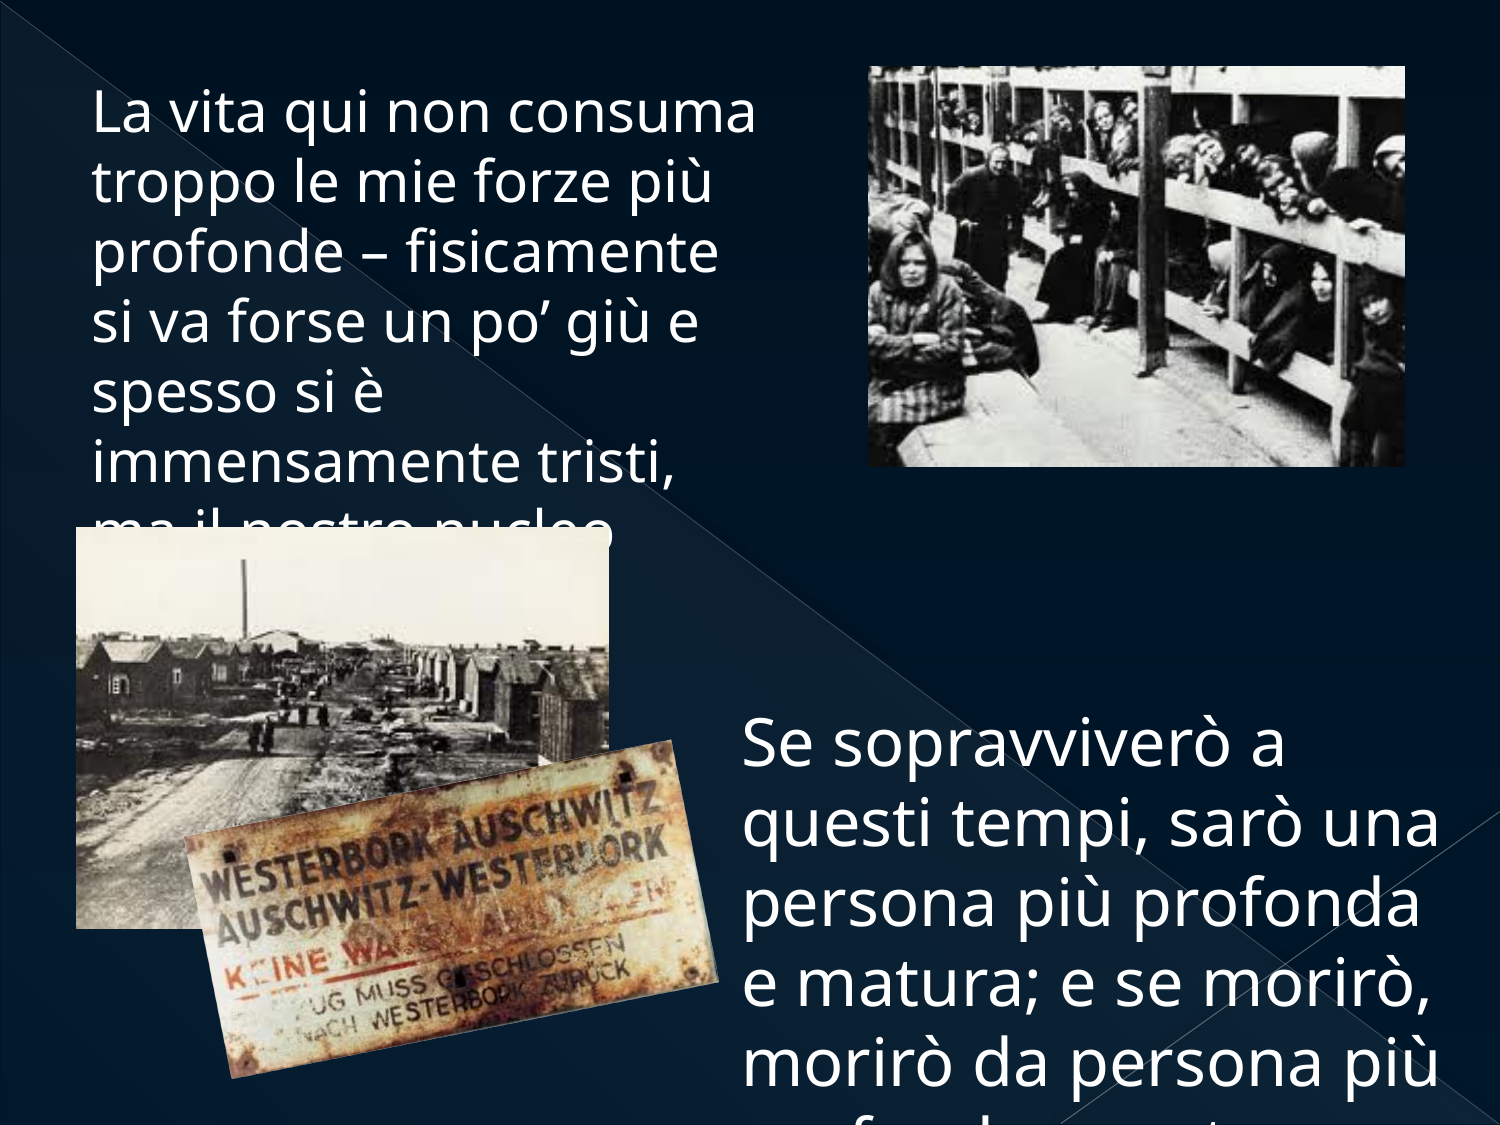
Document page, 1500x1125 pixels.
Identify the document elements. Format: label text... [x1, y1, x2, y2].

picture [867, 66, 1405, 467]
picture [76, 526, 718, 1078]
text_box La vita qui non consuma troppo le mie forze più profonde – fisicamente si va forse un po’ giù e spesso si è immensamente tristi, ma il nostro nucleo interiore diventa sempre più forte. [76, 66, 774, 756]
text_box Se sopravviverò a questi tempi, sarò una persona più profonda e matura; e se morirò, morirò da persona più profonda e matura. [726, 692, 1471, 1125]
